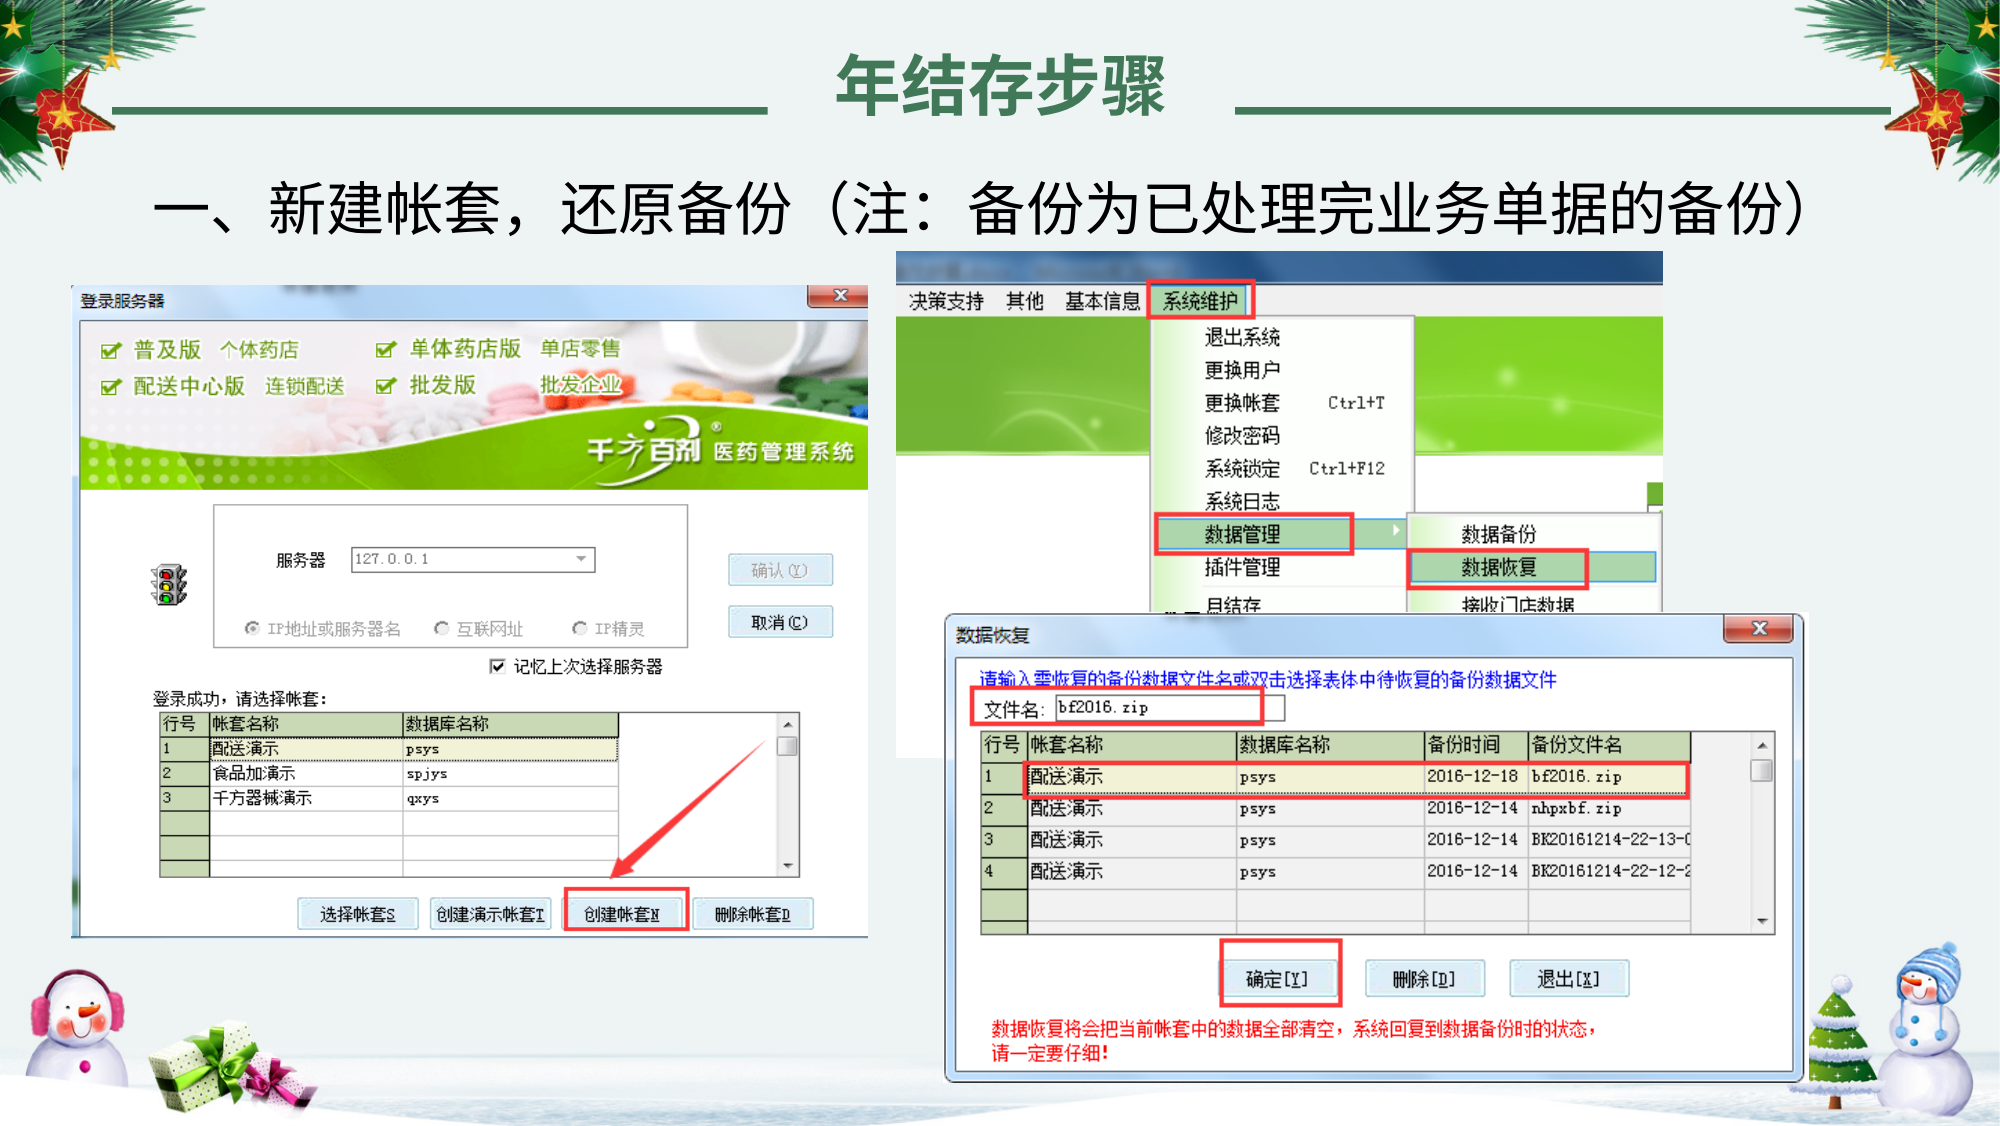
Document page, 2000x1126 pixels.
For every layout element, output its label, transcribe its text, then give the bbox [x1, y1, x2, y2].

list 一、新建帐套，还原备份（注：备份为已处理完业务单据的备份） [137, 172, 1863, 1014]
picture [0, 0, 2000, 1126]
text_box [112, 43, 1891, 124]
